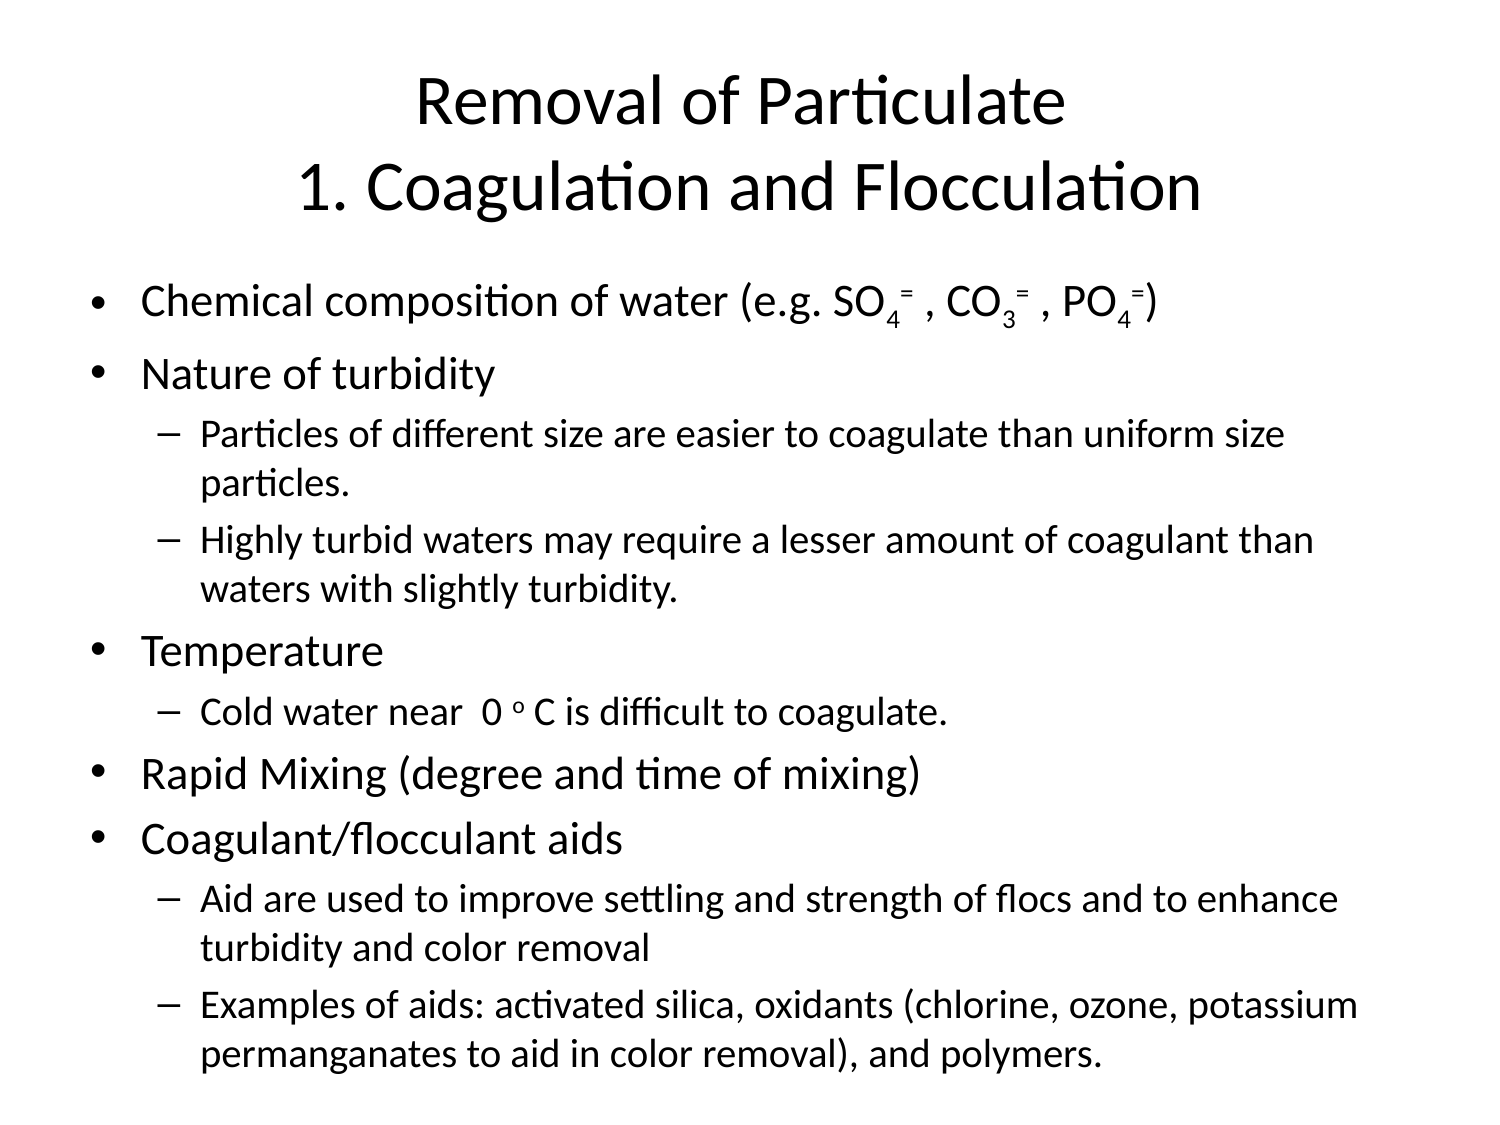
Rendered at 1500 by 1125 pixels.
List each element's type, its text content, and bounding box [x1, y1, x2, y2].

list Chemical composition of water (e.g. SO4= , CO3= , PO4=) Nature of turbidity Particles of different size are easier to coagulate than uniform size particles. Highly turbid waters may require a lesser amount of coagulant than waters with slightly turbidity. Temperature Cold water near 0 o C is difficult to coagulate. Rapid Mixing (degree and time of mixing) Coagulant/flocculant aids Aid are used to improve settling and strength of flocs and to enhance turbidity and color removal Examples of aids: activated silica, oxidants (chlorine, ozone, potassium permanganates to aid in color removal), and polymers. [75, 262, 1425, 1094]
title Removal of Particulate 1. Coagulation and Flocculation [75, 45, 1425, 233]
